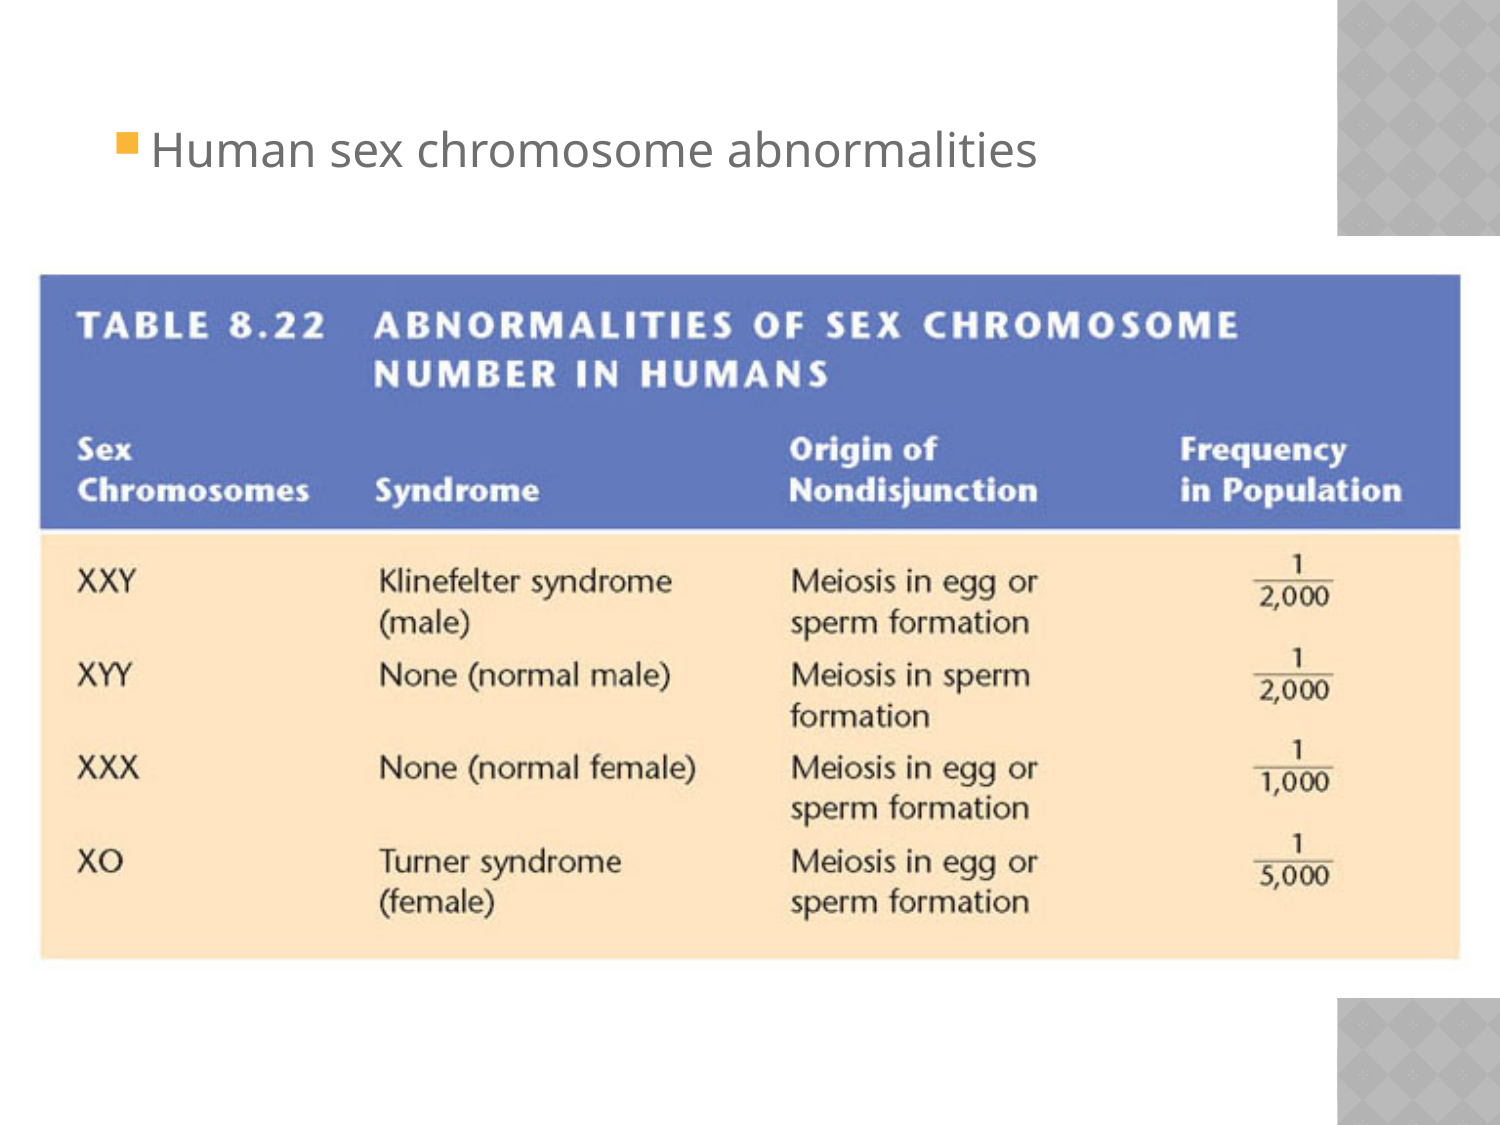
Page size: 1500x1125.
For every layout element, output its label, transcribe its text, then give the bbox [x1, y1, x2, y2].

picture [0, 235, 1500, 999]
list Human sex chromosome abnormalities [50, 112, 1450, 212]
